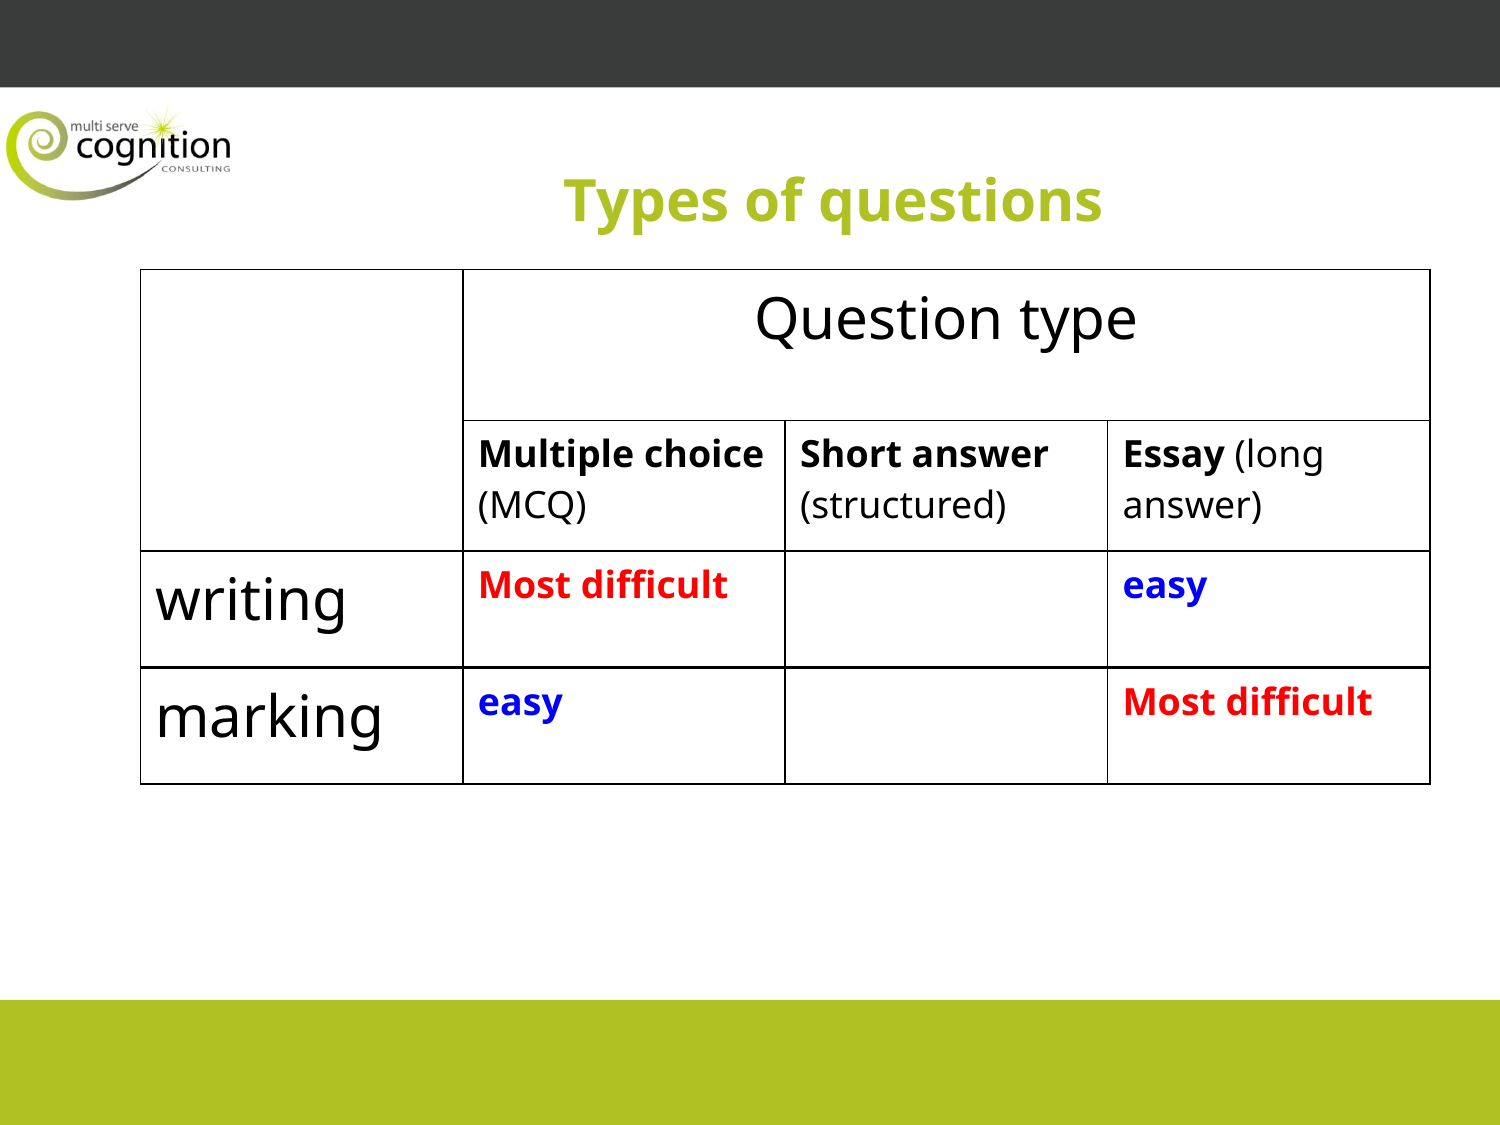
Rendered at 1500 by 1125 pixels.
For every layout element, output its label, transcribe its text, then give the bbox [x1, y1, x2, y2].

table_header [786, 552, 1107, 666]
title Types of questions [241, 113, 1426, 269]
table_cell Multiple choice (MCQ) [464, 421, 784, 550]
table_header Most difficult [1108, 669, 1429, 783]
table_header writing [141, 552, 462, 666]
table_header marking [141, 669, 462, 783]
table_header [141, 270, 462, 550]
table_header Question type [464, 270, 1429, 420]
table_header easy [1108, 552, 1429, 666]
table_cell Short answer (structured) [786, 421, 1107, 550]
table_header easy [464, 669, 784, 783]
table_cell Essay (long answer) [1108, 421, 1429, 550]
table_header [786, 669, 1107, 783]
picture [0, 101, 237, 207]
table_header Most difficult [464, 552, 784, 666]
